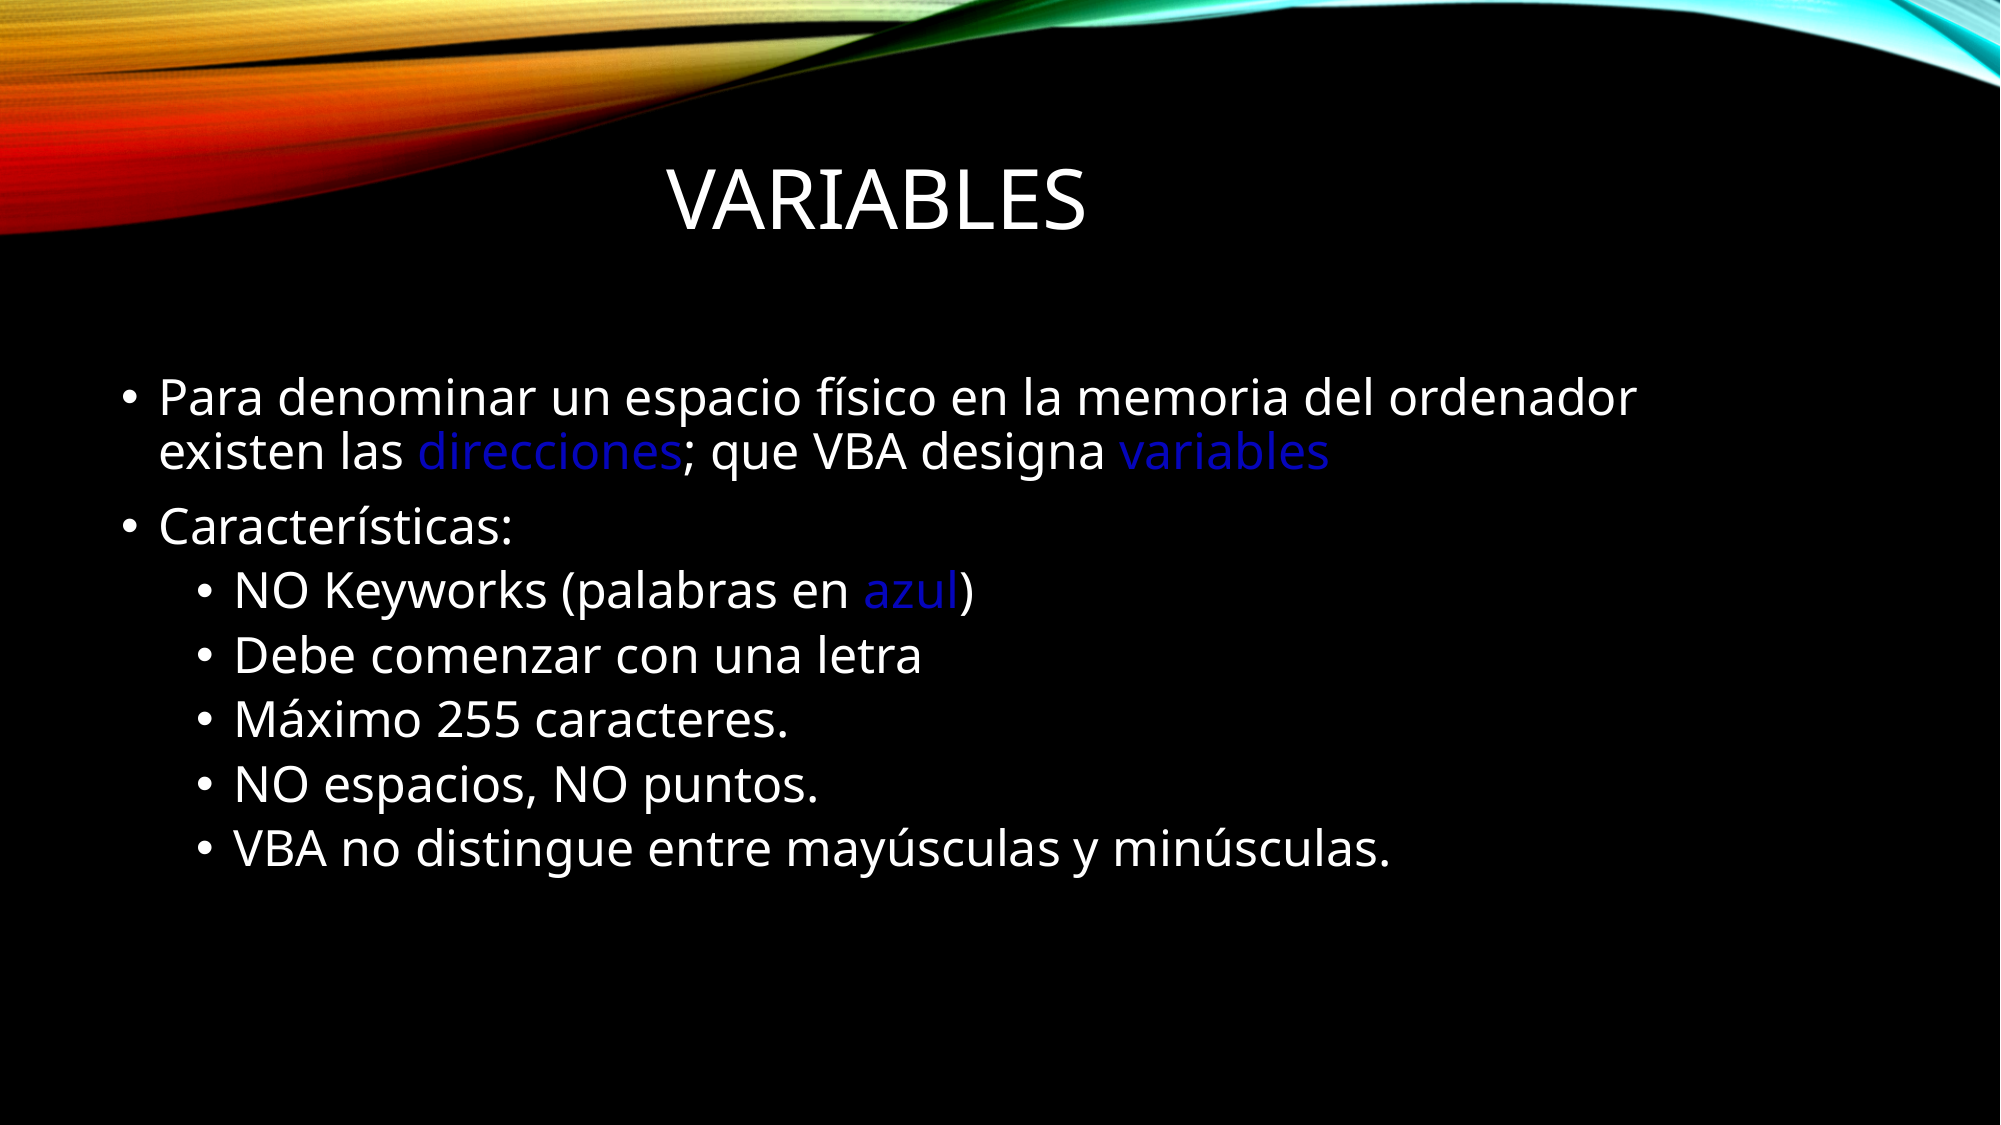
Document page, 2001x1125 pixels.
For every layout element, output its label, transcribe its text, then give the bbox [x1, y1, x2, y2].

list Para denominar un espacio físico en la memoria del ordenador existen las direcciones; que VBA designa variables Características: NO Keyworks (palabras en azul) Debe comenzar con una letra Máximo 255 caracteres. NO espacios, NO puntos. VBA no distingue entre mayúsculas y minúsculas. [106, 365, 1719, 1125]
picture [0, 0, 2000, 237]
title Variables [106, 129, 1649, 276]
